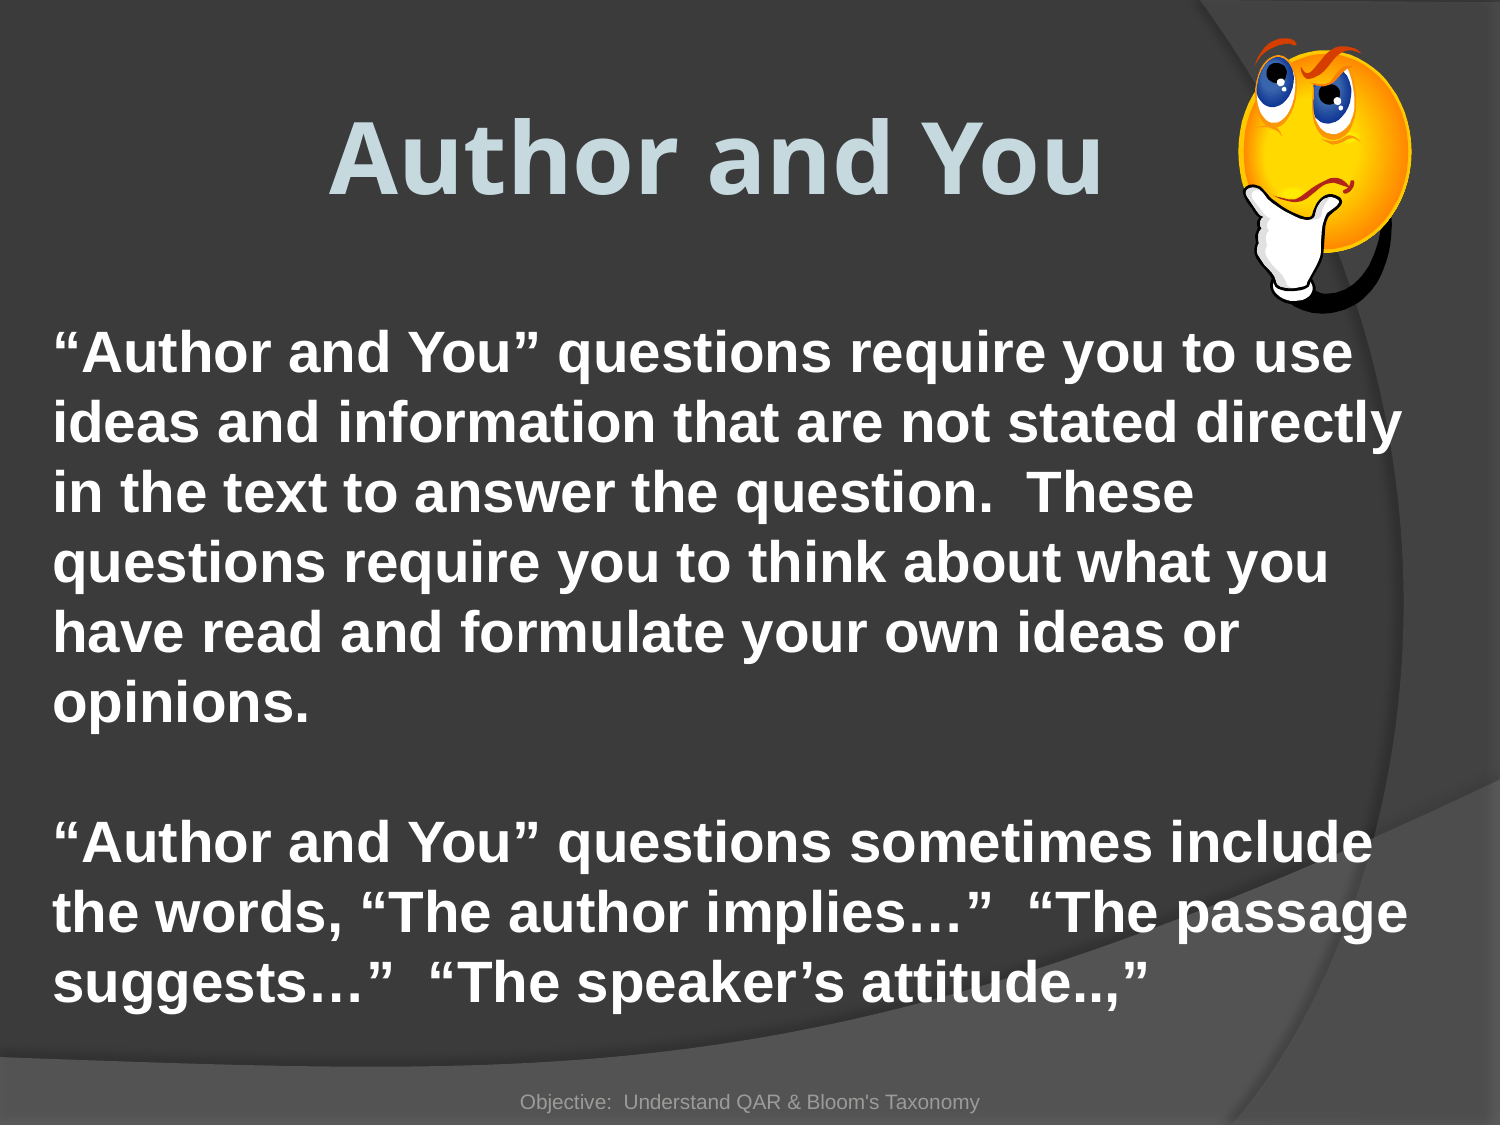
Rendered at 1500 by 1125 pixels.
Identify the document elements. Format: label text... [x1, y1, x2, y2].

picture [1237, 37, 1413, 315]
text_box Author and You “Author and You” questions require you to use ideas and information that are not stated directly in the text to answer the question. These questions require you to think about what you have read and formulate your own ideas or opinions. “Author and You” questions sometimes include the words, “The author implies…” “The passage suggests…” “The speaker’s attitude..,” [37, 87, 1425, 1067]
text_box [200, 187, 1288, 469]
footer Objective: Understand QAR & Bloom's Taxonomy [512, 1053, 988, 1114]
